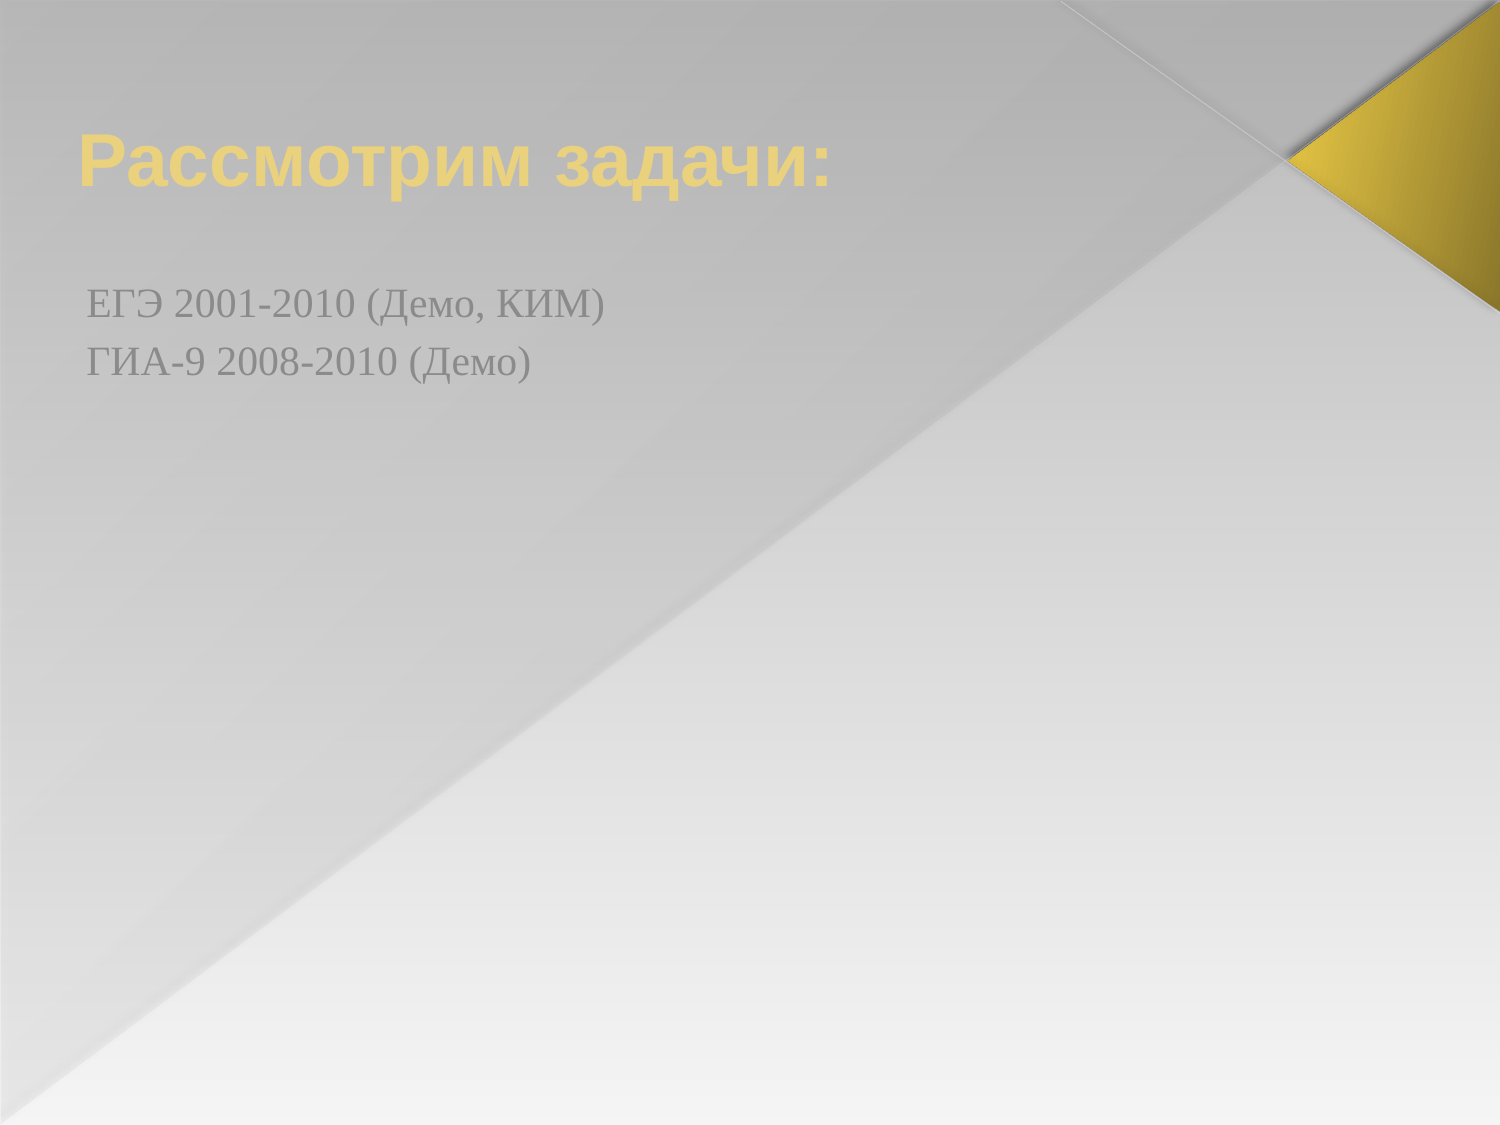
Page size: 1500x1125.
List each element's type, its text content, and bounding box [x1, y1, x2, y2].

title Рассмотрим задачи: [62, 44, 1250, 268]
list ЕГЭ 2001-2010 (Демо, КИМ) ГИА-9 2008-2010 (Демо) [62, 267, 700, 643]
